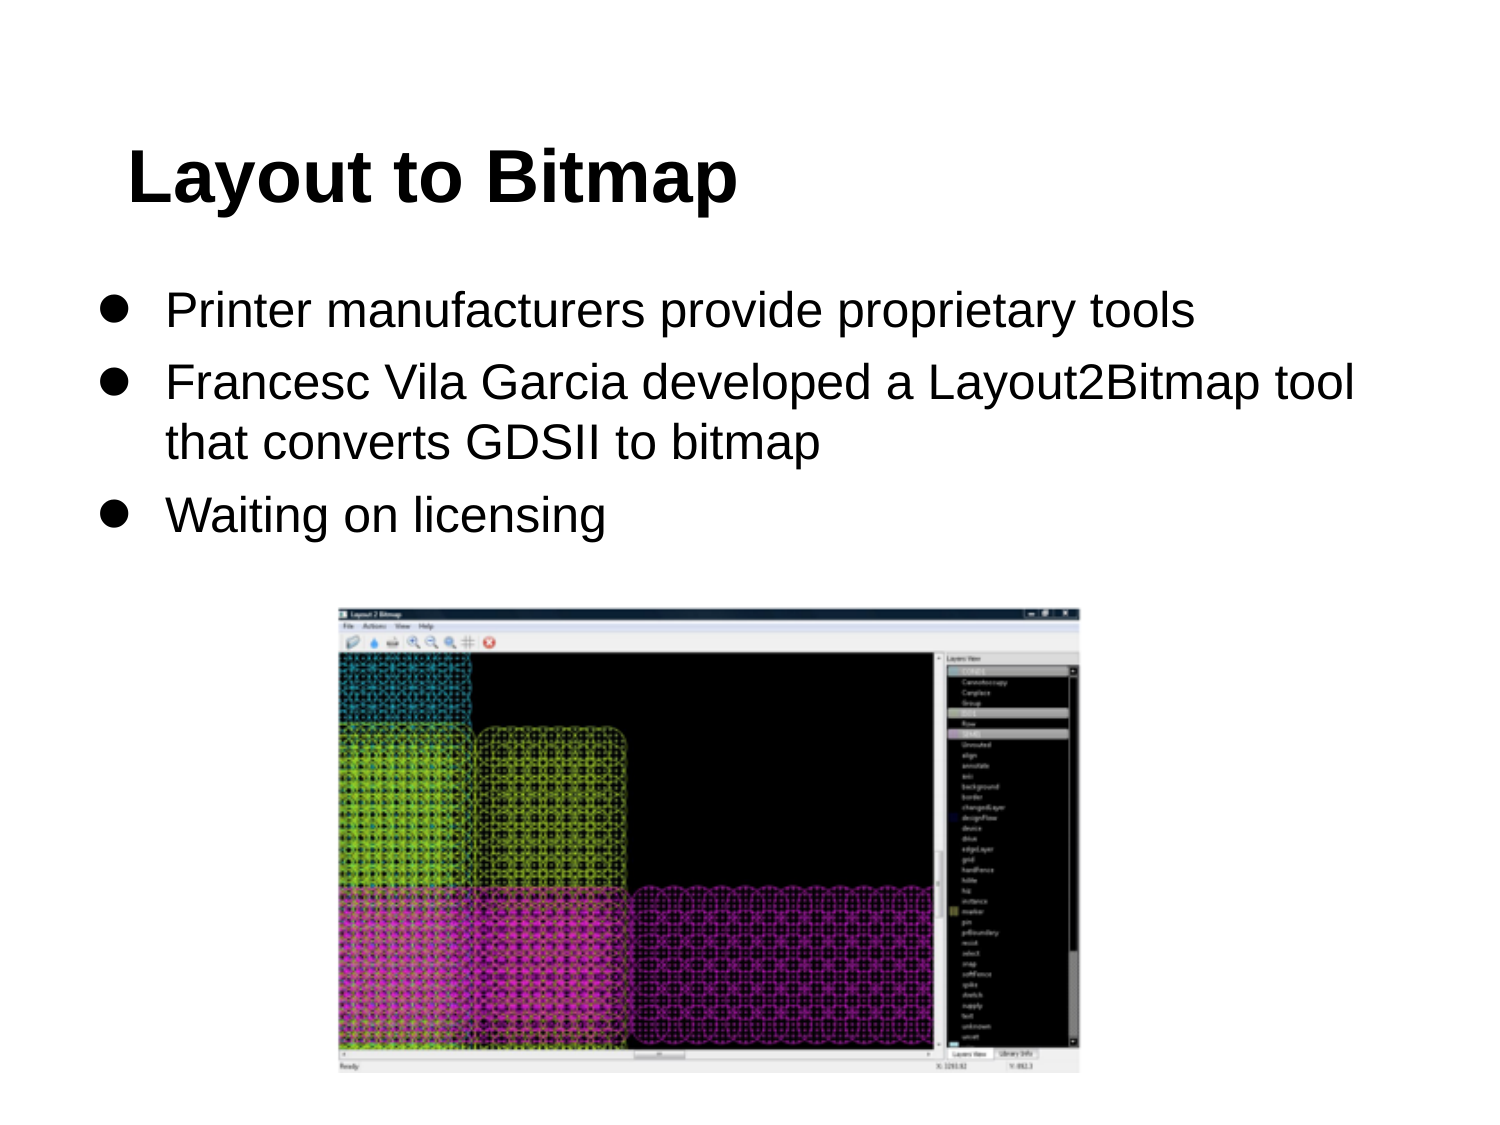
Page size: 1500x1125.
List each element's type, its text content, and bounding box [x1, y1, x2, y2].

list Printer manufacturers provide proprietary tools Francesc Vila Garcia developed a Layout2Bitmap tool that converts GDSII to bitmap Waiting on licensing [75, 262, 1425, 931]
title Layout to Bitmap [75, 14, 1425, 233]
text_box [319, 590, 1092, 1073]
